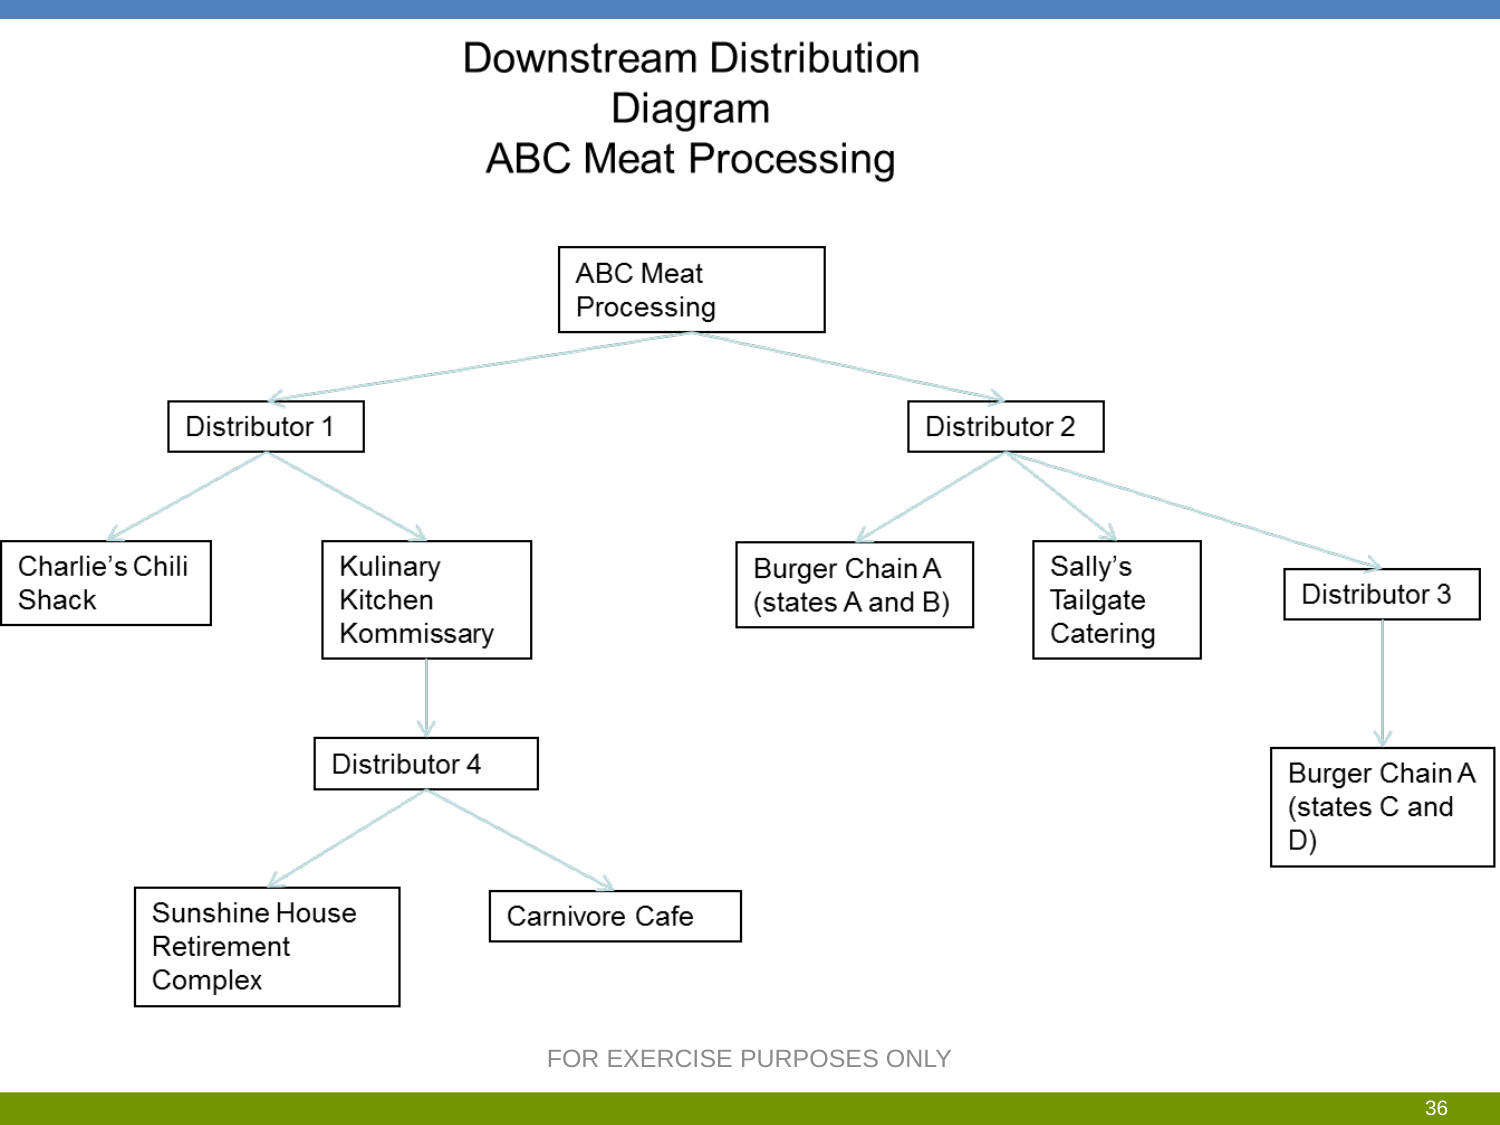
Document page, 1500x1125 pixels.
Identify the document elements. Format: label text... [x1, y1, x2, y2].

picture [0, 18, 1500, 1013]
footer FOR EXERCISE PURPOSES ONLY [512, 1042, 988, 1103]
